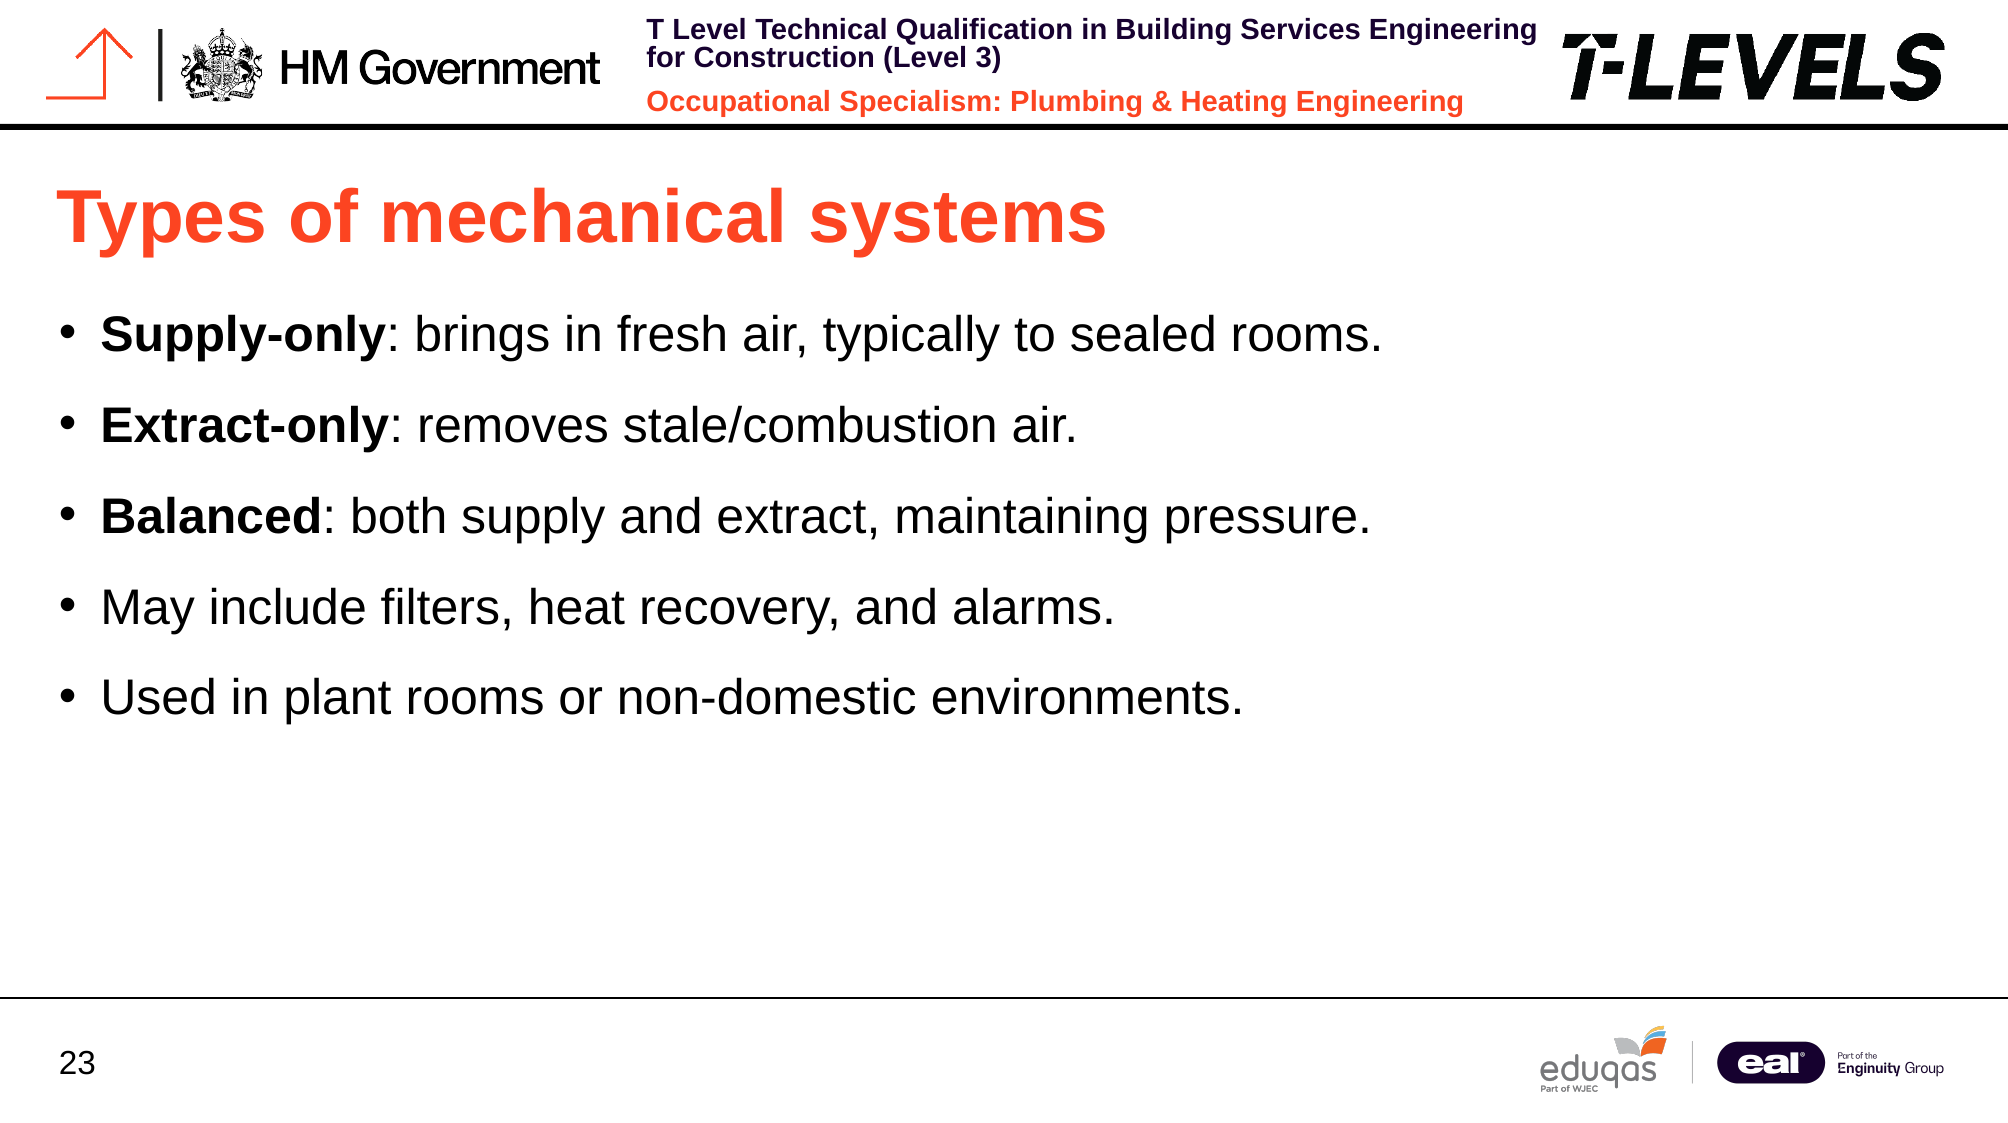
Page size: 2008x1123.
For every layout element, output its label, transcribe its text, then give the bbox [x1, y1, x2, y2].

picture [158, 28, 600, 102]
title Types of mechanical systems [41, 111, 1949, 314]
picture [41, 27, 139, 100]
picture [1543, 25, 1964, 108]
list Supply-only: brings in fresh air, typically to sealed rooms. Extract-only: removes stale/combustion air. Balanced: both supply and extract, maintaining pressure. May include filters, heat recovery, and alarms. Used in plant rooms or non-domestic environments. [59, 295, 1967, 975]
picture [1535, 1021, 1949, 1097]
